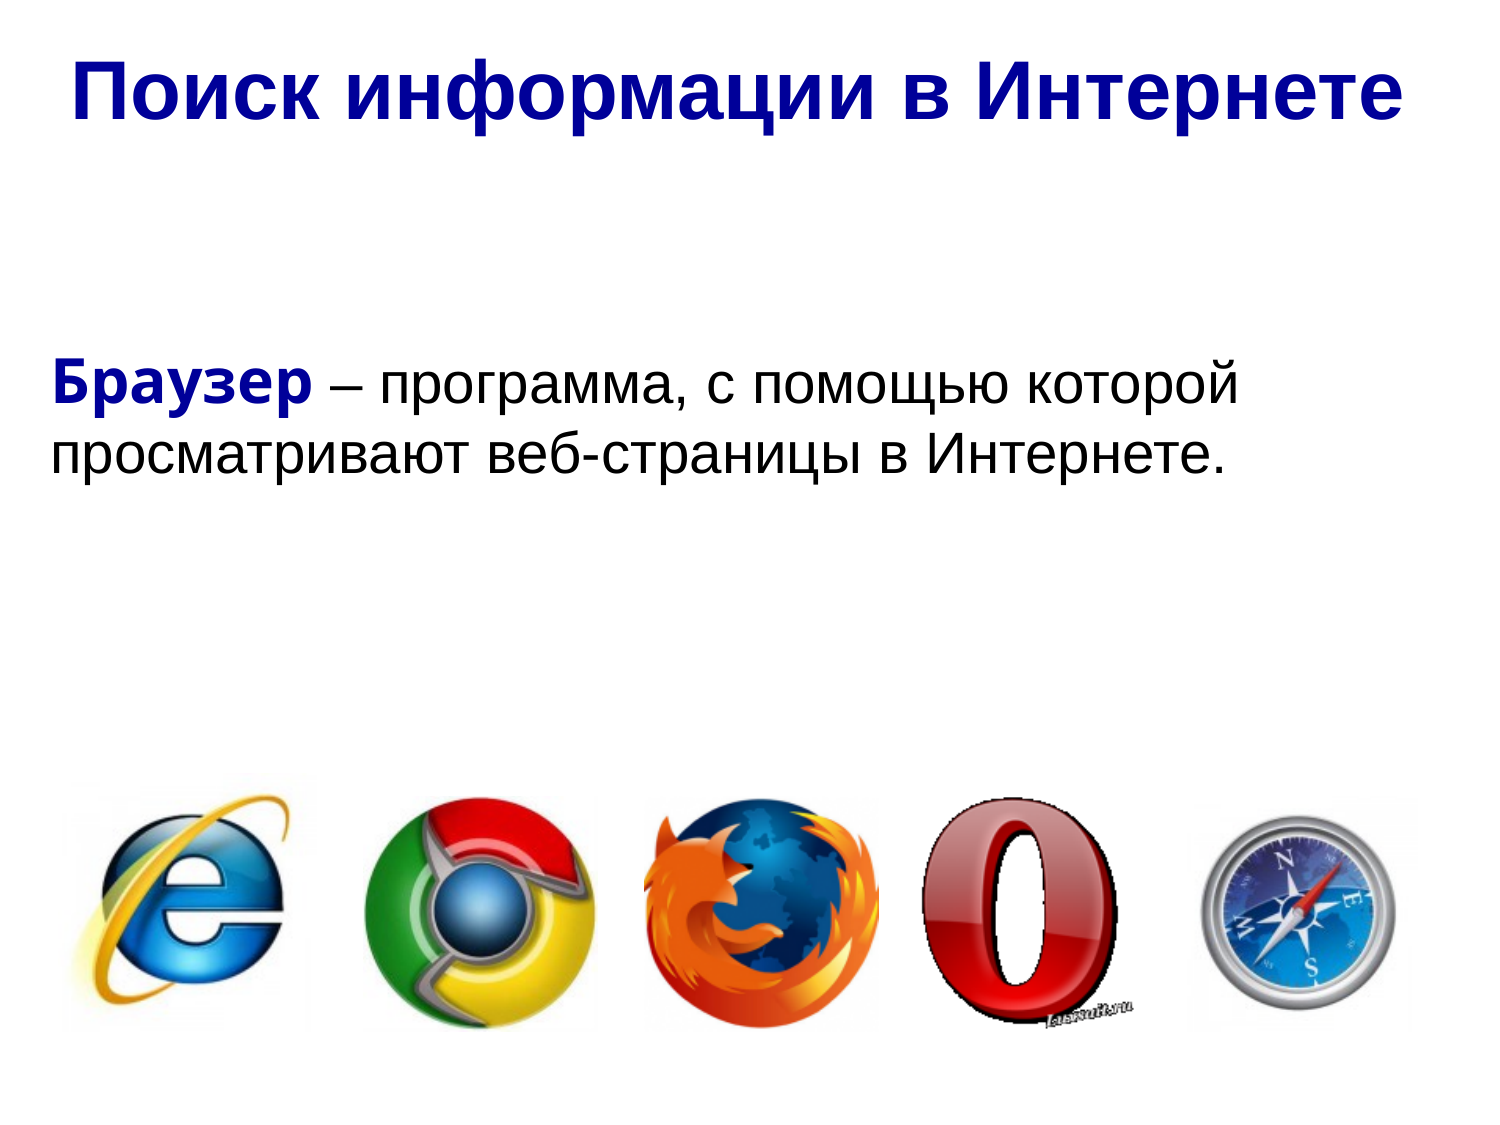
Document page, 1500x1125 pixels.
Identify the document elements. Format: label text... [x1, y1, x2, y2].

list Браузер – программа, с помощью которой просматривают веб-страницы в Интернете. [35, 333, 1465, 507]
picture [58, 773, 317, 1032]
title Поиск информации в Интернете [0, 0, 1500, 172]
picture [1183, 796, 1419, 1032]
picture [644, 796, 880, 1032]
picture [363, 796, 598, 1032]
picture [902, 796, 1137, 1032]
